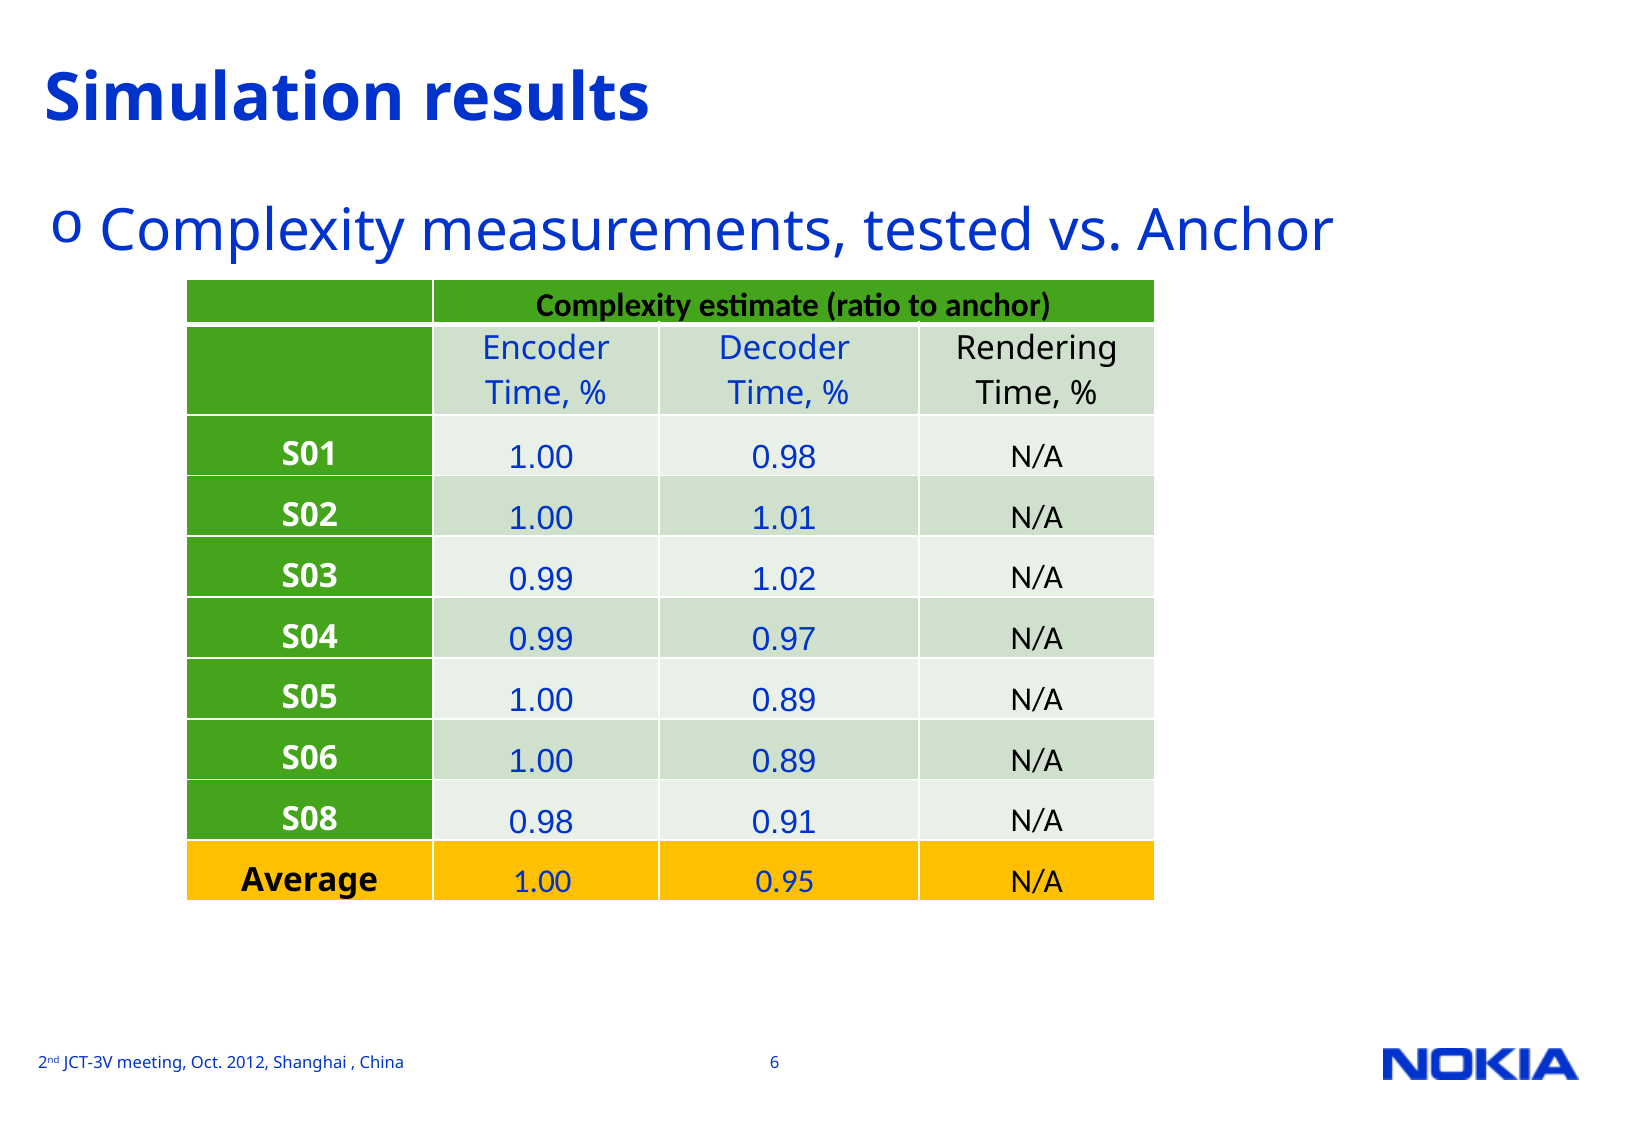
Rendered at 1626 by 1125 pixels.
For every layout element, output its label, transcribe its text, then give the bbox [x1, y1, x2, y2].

table_cell N/A [920, 720, 1154, 779]
table_cell 0.99 [434, 598, 658, 657]
table_header Complexity estimate (ratio to anchor) [434, 280, 1154, 322]
table_cell N/A [920, 841, 1154, 900]
table_cell 1.00 [434, 720, 658, 779]
table_cell 0.97 [660, 598, 918, 657]
table_cell S03 [187, 537, 432, 596]
table_cell Decoder Time, % [660, 327, 918, 414]
table_cell 0.98 [660, 416, 918, 475]
table_header [187, 280, 432, 322]
table_cell N/A [920, 476, 1154, 535]
table_cell 1.01 [660, 476, 918, 535]
table_cell N/A [920, 598, 1154, 657]
table_cell 1.02 [660, 537, 918, 596]
table_cell 0.99 [434, 537, 658, 596]
title Simulation results [29, 1, 1493, 188]
table_cell 1.00 [434, 659, 658, 718]
table_cell 0.89 [660, 720, 918, 779]
table_cell Average [187, 841, 432, 900]
table_cell 0.89 [660, 659, 918, 718]
table_cell N/A [920, 416, 1154, 475]
picture [1383, 1048, 1579, 1080]
table_cell 1.00 [434, 416, 658, 475]
table_cell S08 [187, 780, 432, 839]
table_cell S04 [187, 598, 432, 657]
text_box Complexity measurements, tested vs. Anchor [0, 184, 1350, 270]
table_cell Rendering Time, % [920, 327, 1154, 414]
table_cell N/A [920, 780, 1154, 839]
table_cell S05 [187, 659, 432, 718]
table_cell 0.91 [660, 780, 918, 839]
table_cell 1.00 [434, 476, 658, 535]
table_cell N/A [920, 537, 1154, 596]
table_cell S06 [187, 720, 432, 779]
table_cell S01 [187, 416, 432, 475]
table_cell N/A [920, 659, 1154, 718]
table_cell [187, 327, 432, 414]
table_cell Encoder Time, % [434, 327, 658, 414]
table_cell 0.98 [434, 780, 658, 839]
table_cell S02 [187, 476, 432, 535]
table_cell 1.00 [434, 841, 658, 900]
table_cell 0.95 [660, 841, 918, 900]
